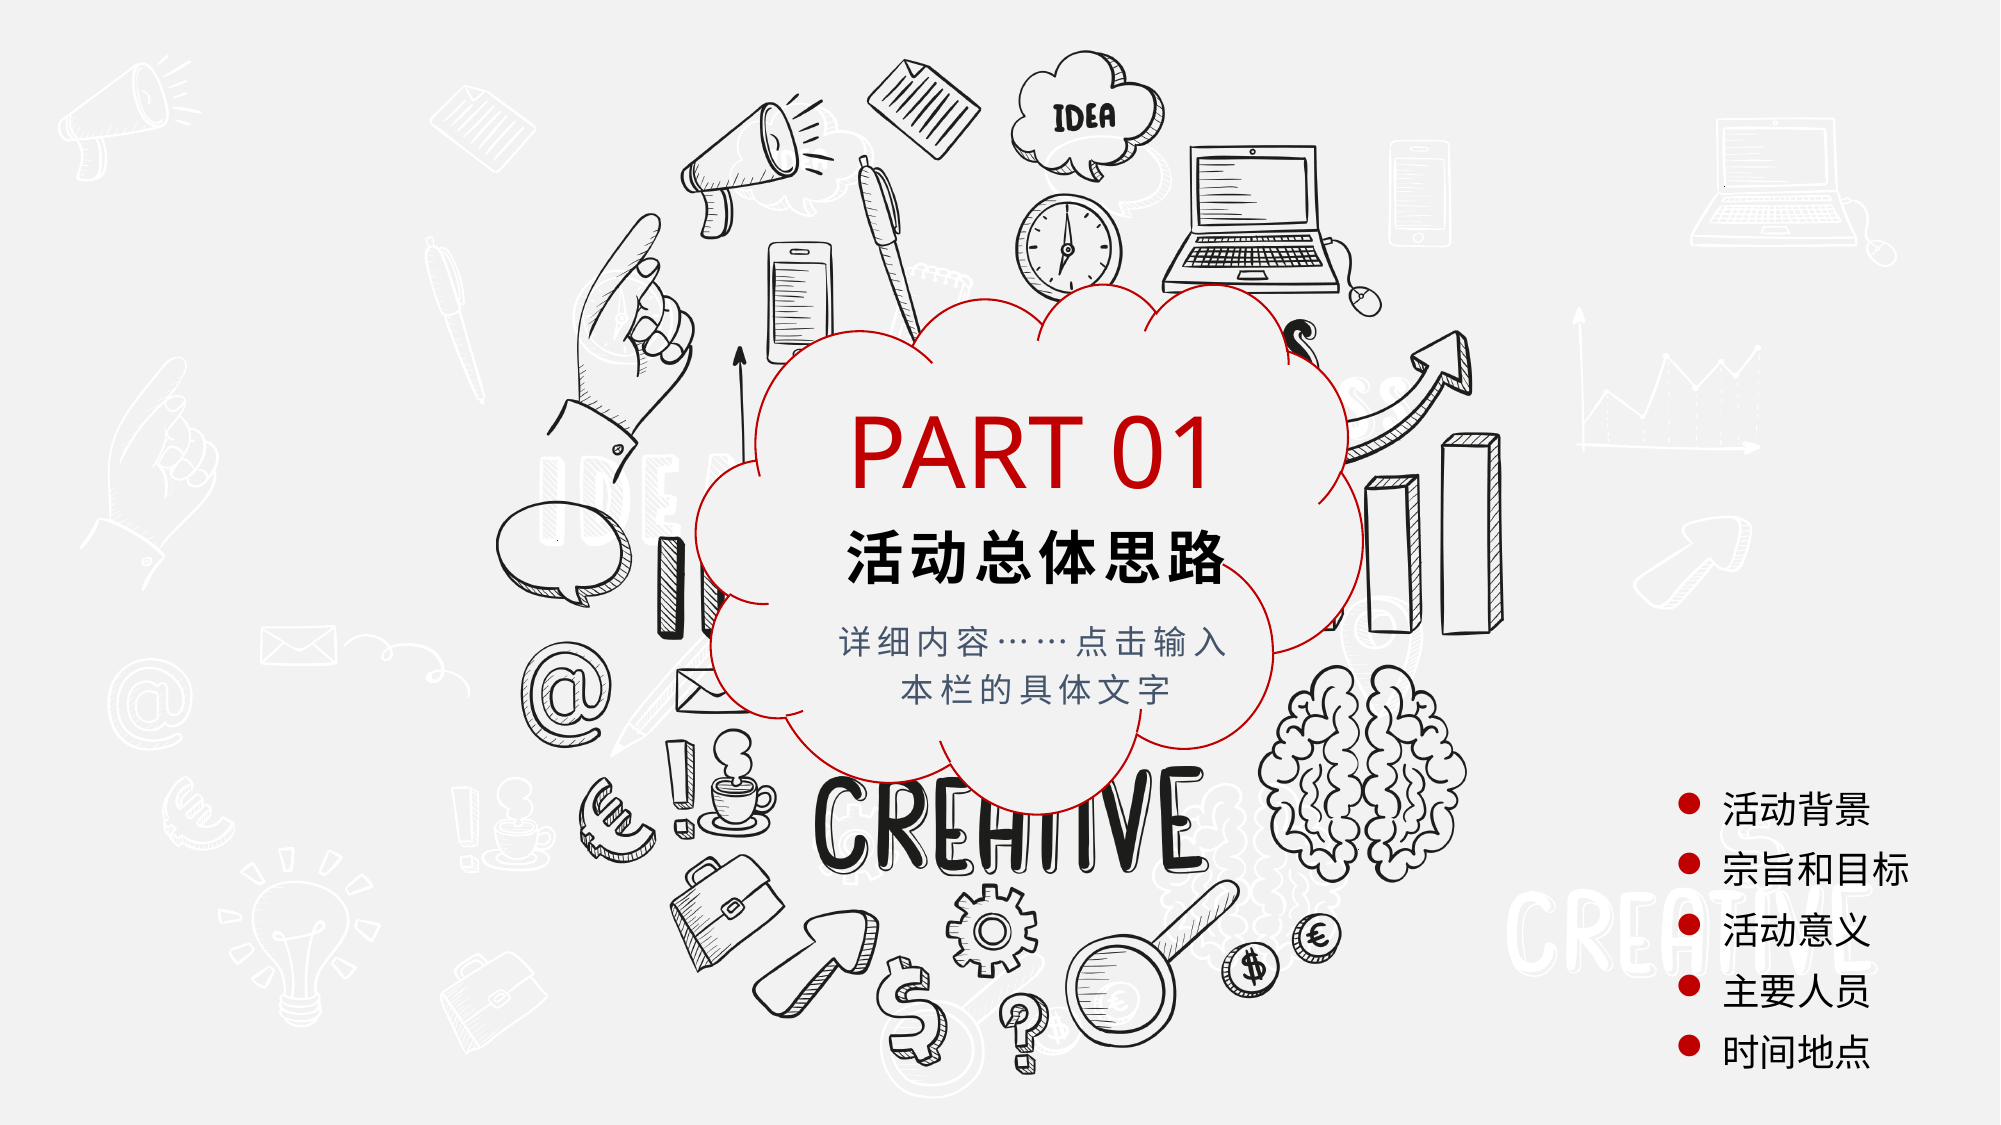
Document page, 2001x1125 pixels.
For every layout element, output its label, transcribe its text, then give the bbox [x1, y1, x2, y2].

picture [496, 50, 1504, 1075]
text_box 活动意义 [1675, 907, 2000, 953]
text_box 主要人员 [1675, 967, 2000, 1014]
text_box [809, 513, 1263, 719]
text_box 宗旨和目标 [1675, 846, 2000, 892]
text_box 活动背景 [1675, 785, 2000, 831]
text_box 时间地点 [1675, 1028, 2000, 1074]
